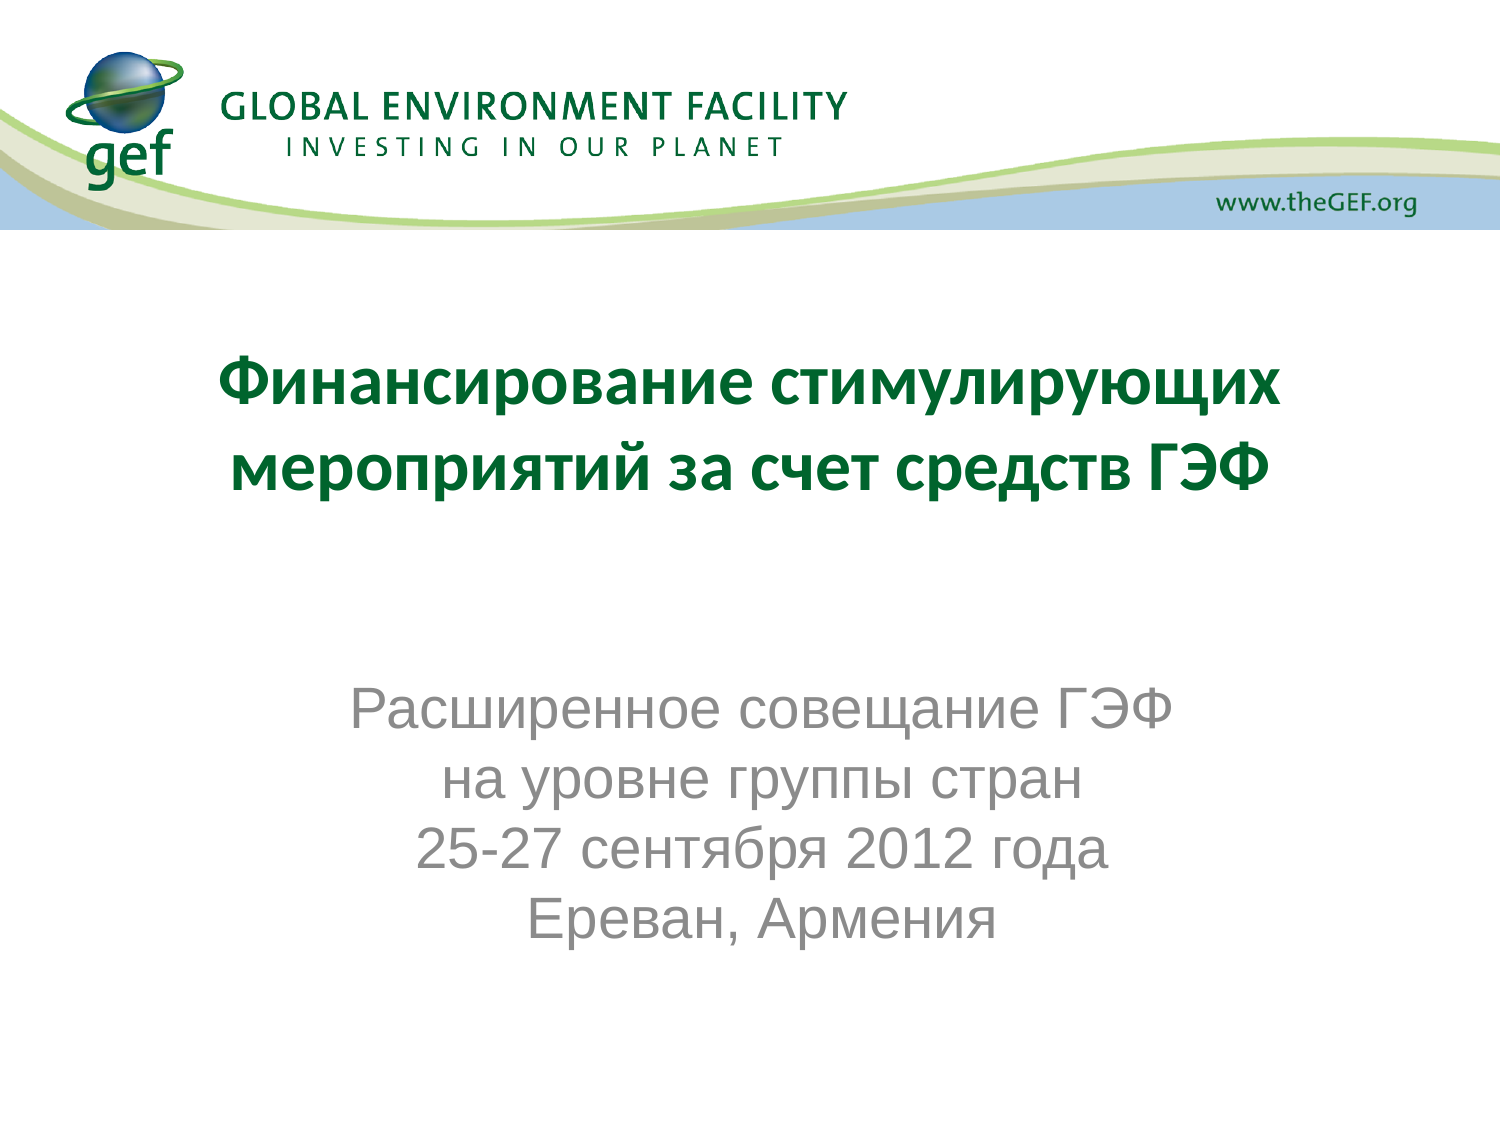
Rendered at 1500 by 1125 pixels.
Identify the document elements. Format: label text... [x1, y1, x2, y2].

text_box Расширенное совещание ГЭФ на уровне группы стран 25-27 сентября 2012 года Ереван, Армения [162, 662, 1363, 888]
title Финансирование стимулирующих мероприятий за счет средств ГЭФ [74, 324, 1426, 513]
picture [0, 24, 1500, 230]
